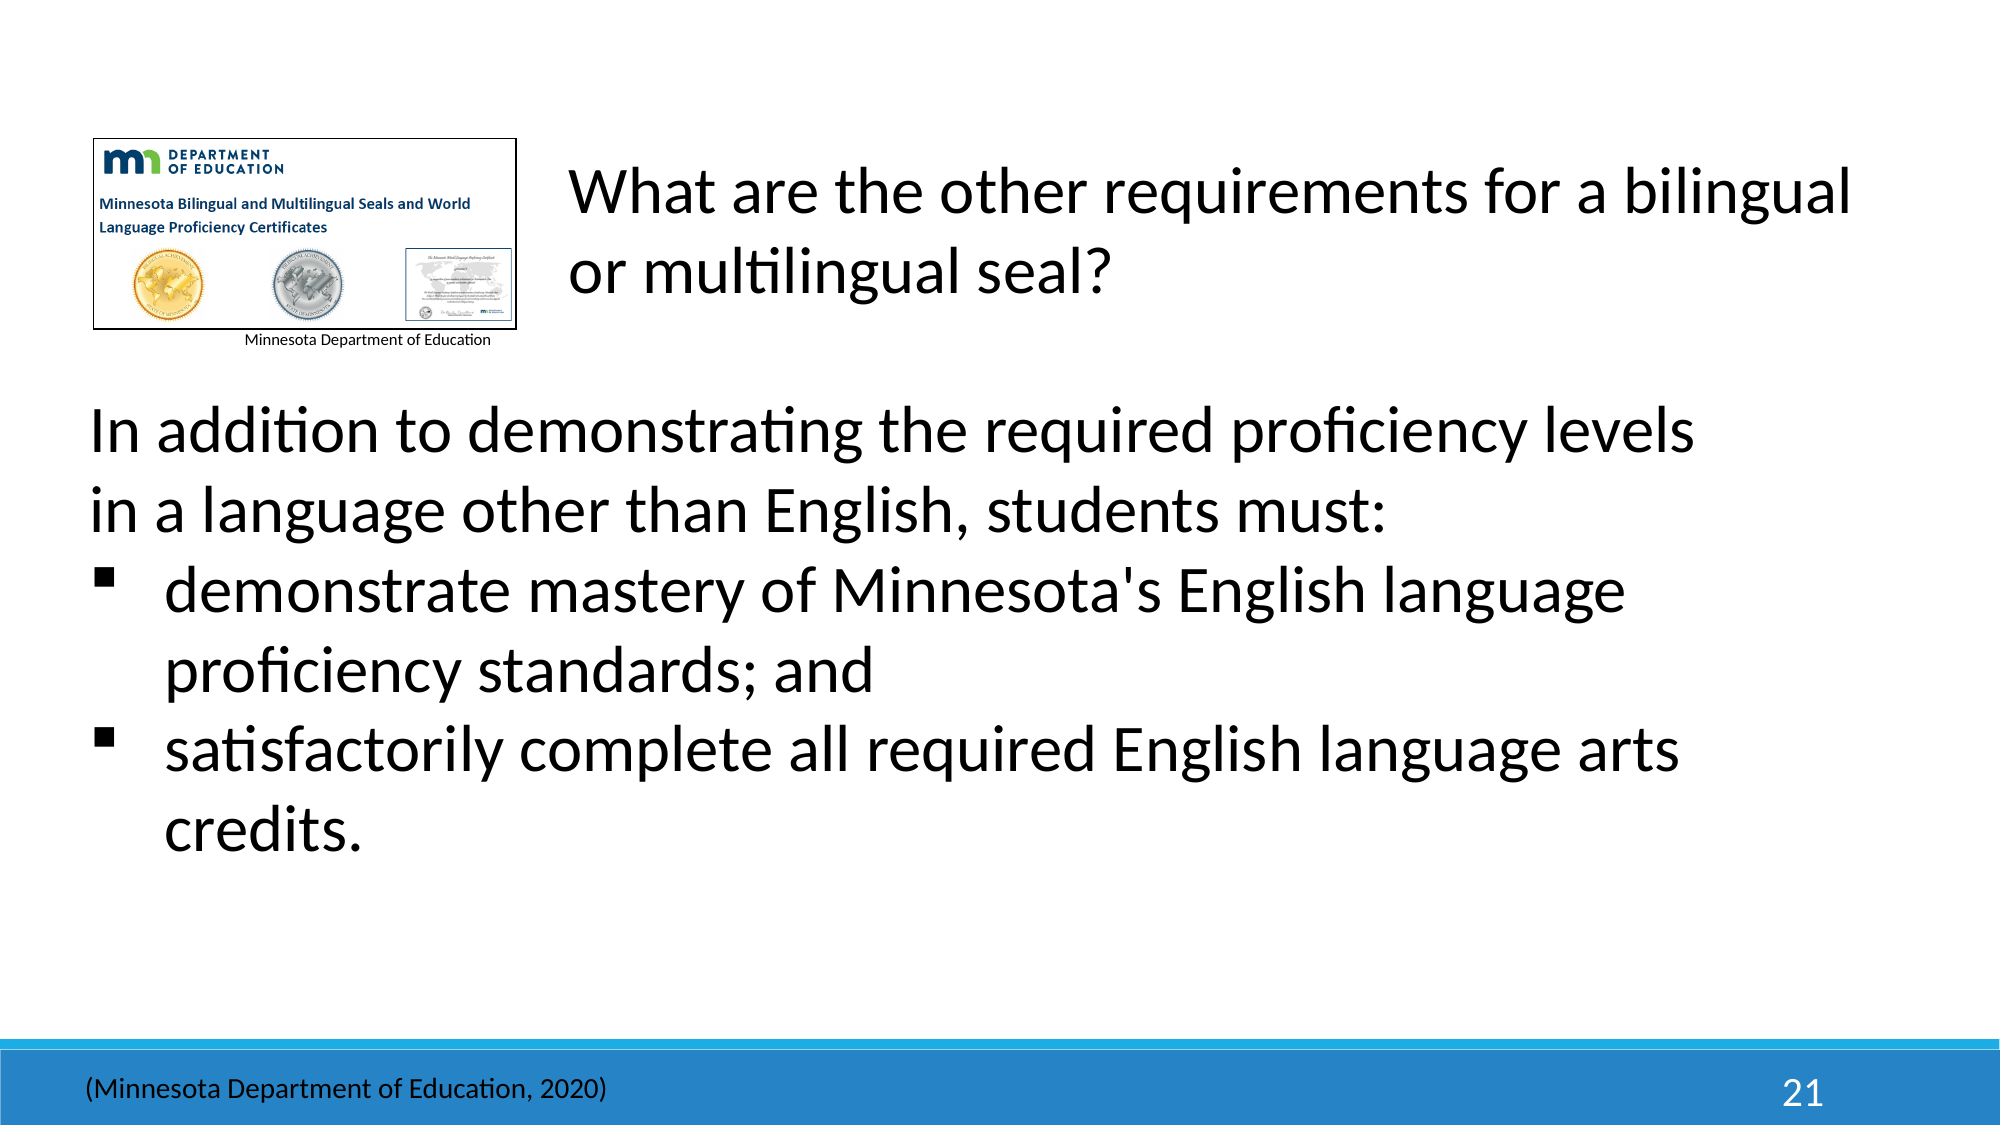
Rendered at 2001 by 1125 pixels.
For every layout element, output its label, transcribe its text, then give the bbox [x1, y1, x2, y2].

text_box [93, 138, 516, 358]
text_box (Minnesota Department of Education, 2020) [70, 1062, 623, 1113]
text_box In addition to demonstrating the required proficiency levels in a language other than English, students must: demonstrate mastery of Minnesota's English language proficiency standards; and satisfactorily complete all required English language arts credits. [0, 378, 1734, 953]
slide_number 21 [1624, 1059, 1840, 1120]
text_box What are the other requirements for a bilingual or multilingual seal? [554, 139, 1906, 315]
